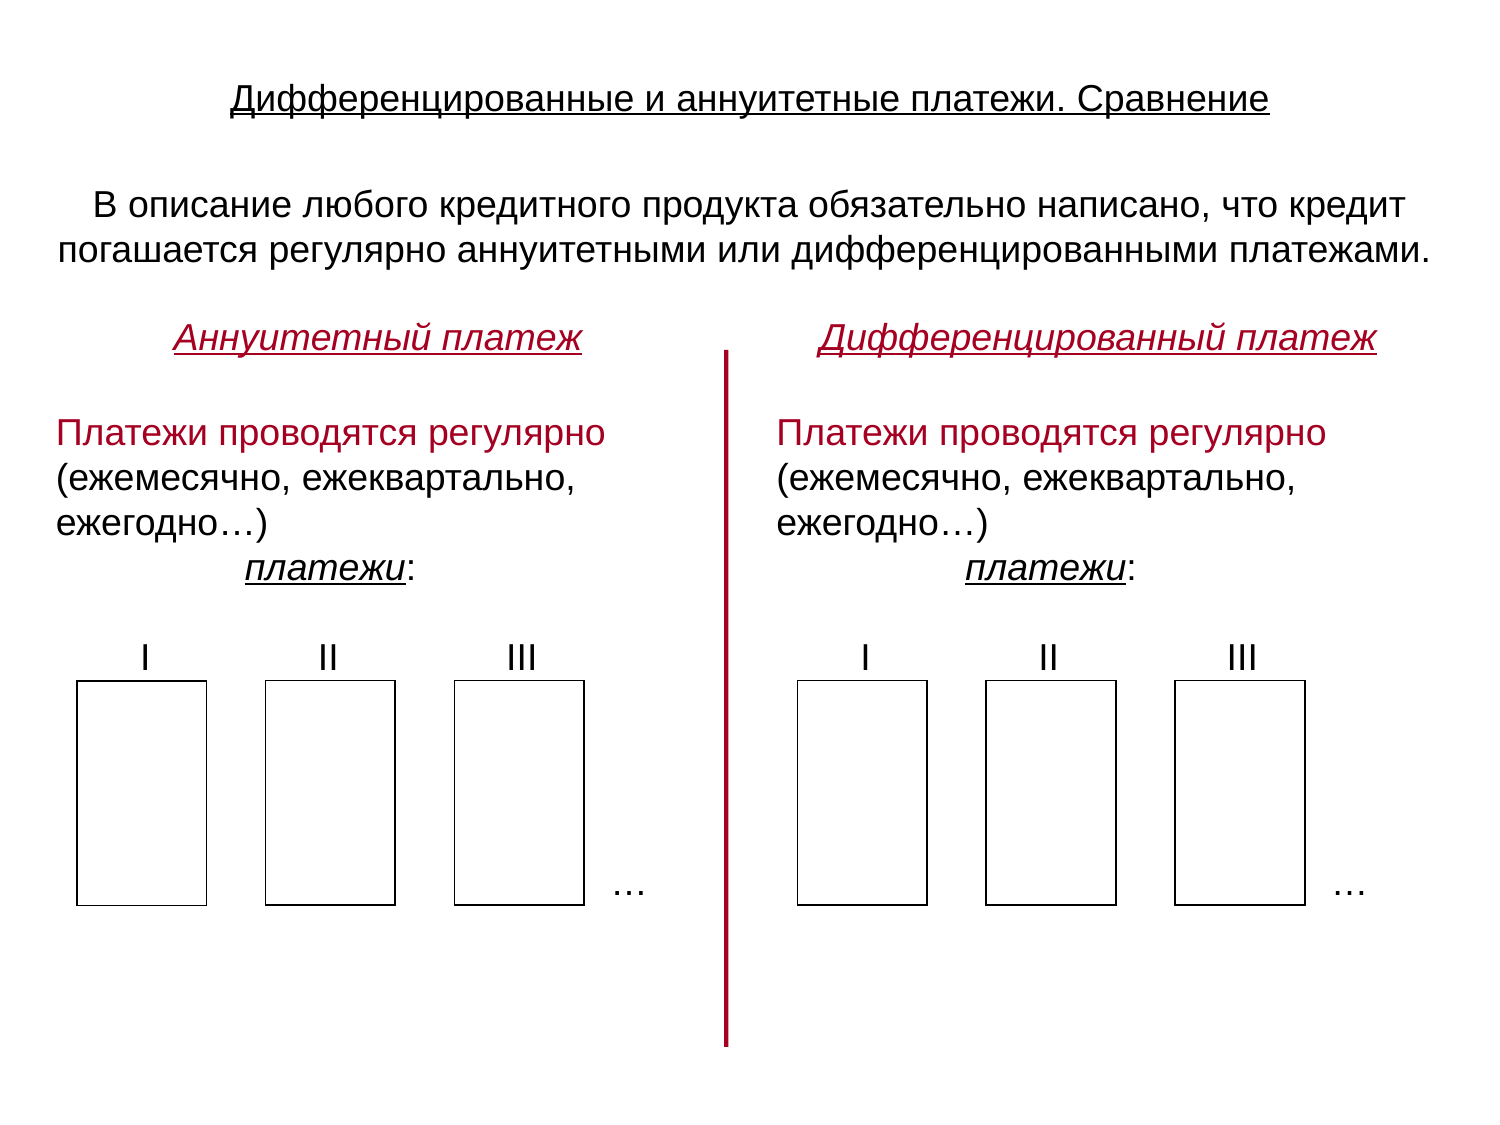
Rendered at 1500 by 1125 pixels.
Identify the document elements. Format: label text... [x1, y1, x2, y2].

text_box В описание любого кредитного продукта обязательно написано, что кредит погашается регулярно аннуитетными или дифференцированными платежами. [29, 172, 1471, 278]
text_box [76, 680, 207, 906]
text_box Дифференцированные и аннуитетные платежи. Сравнение [0, 66, 1500, 127]
text_box Аннуитетный платеж Платежи проводятся регулярно (ежемесячно, ежеквартально, ежегодно…) платежи: I II III … [41, 305, 715, 1001]
text_box [265, 680, 396, 906]
text_box Дифференцированный платеж Платежи проводятся регулярно (ежемесячно, ежеквартально, ежегодно…) платежи: I II III … [761, 305, 1436, 1001]
text_box [1175, 680, 1305, 906]
text_box [986, 680, 1116, 906]
text_box [454, 680, 585, 906]
text_box [797, 680, 927, 906]
